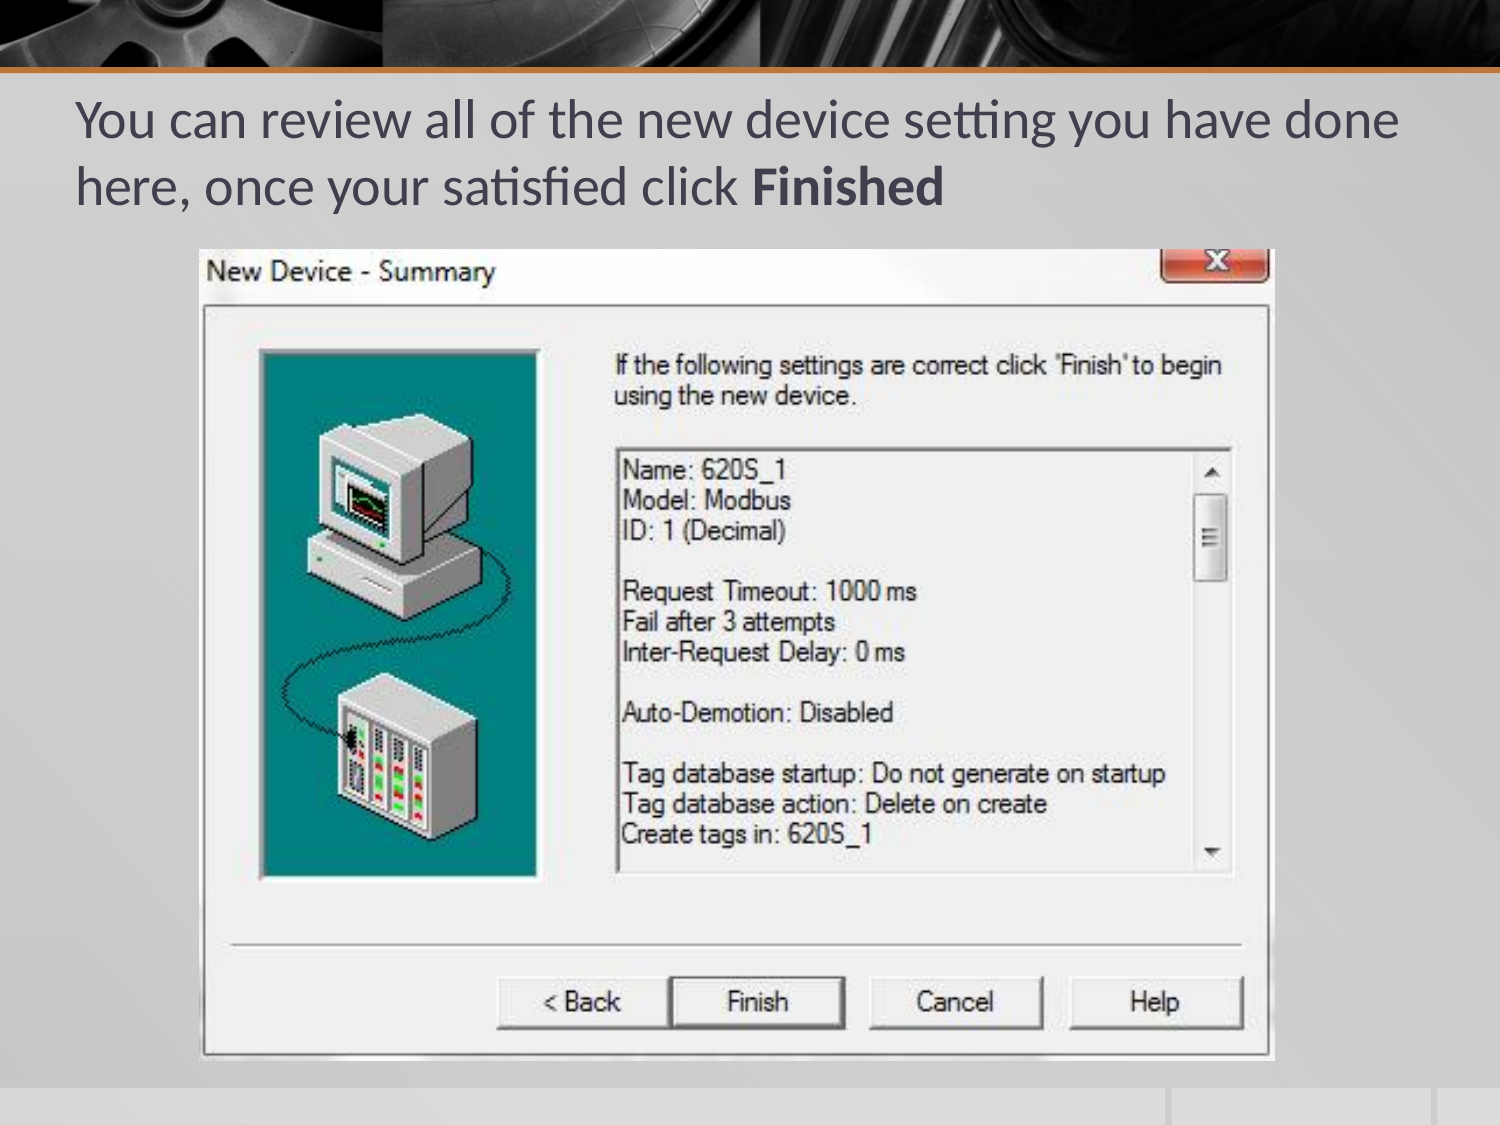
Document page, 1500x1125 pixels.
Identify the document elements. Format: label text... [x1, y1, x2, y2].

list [198, 249, 1276, 1061]
title You can review all of the new device setting you have done here, once your satisfied click Finished [75, 75, 1425, 225]
picture [0, 0, 1500, 67]
